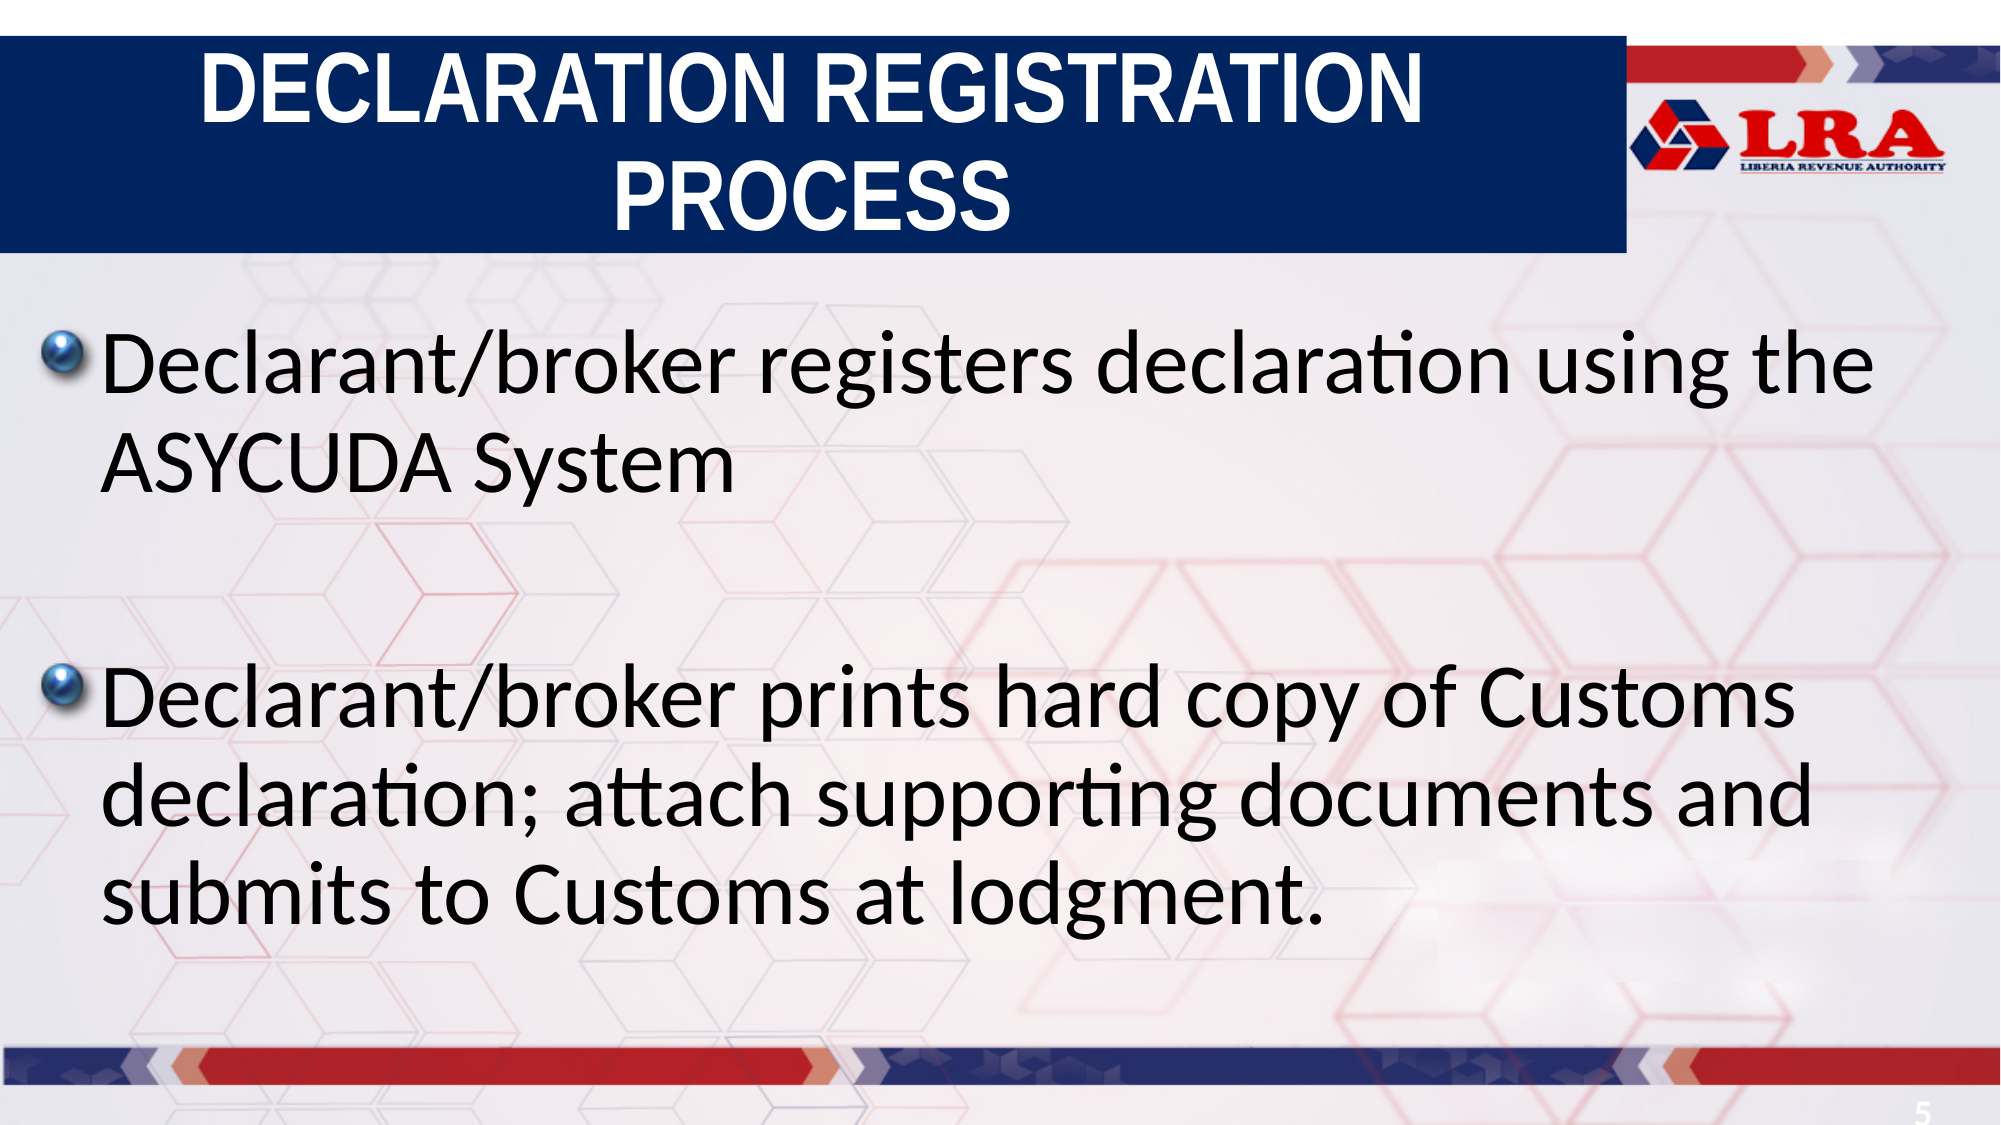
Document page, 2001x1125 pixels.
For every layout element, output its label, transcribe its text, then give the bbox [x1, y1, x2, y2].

picture [0, 0, 2001, 1125]
text_box Declarant/broker registers declaration using the ASYCUDA System Declarant/broker prints hard copy of Customs declaration; attach supporting documents and submits to Customs at lodgment. [35, 314, 1903, 945]
slide_number 5 [1497, 1081, 1948, 1125]
text_box DECLARATION REGISTRATION PROCESS [0, 35, 1627, 254]
